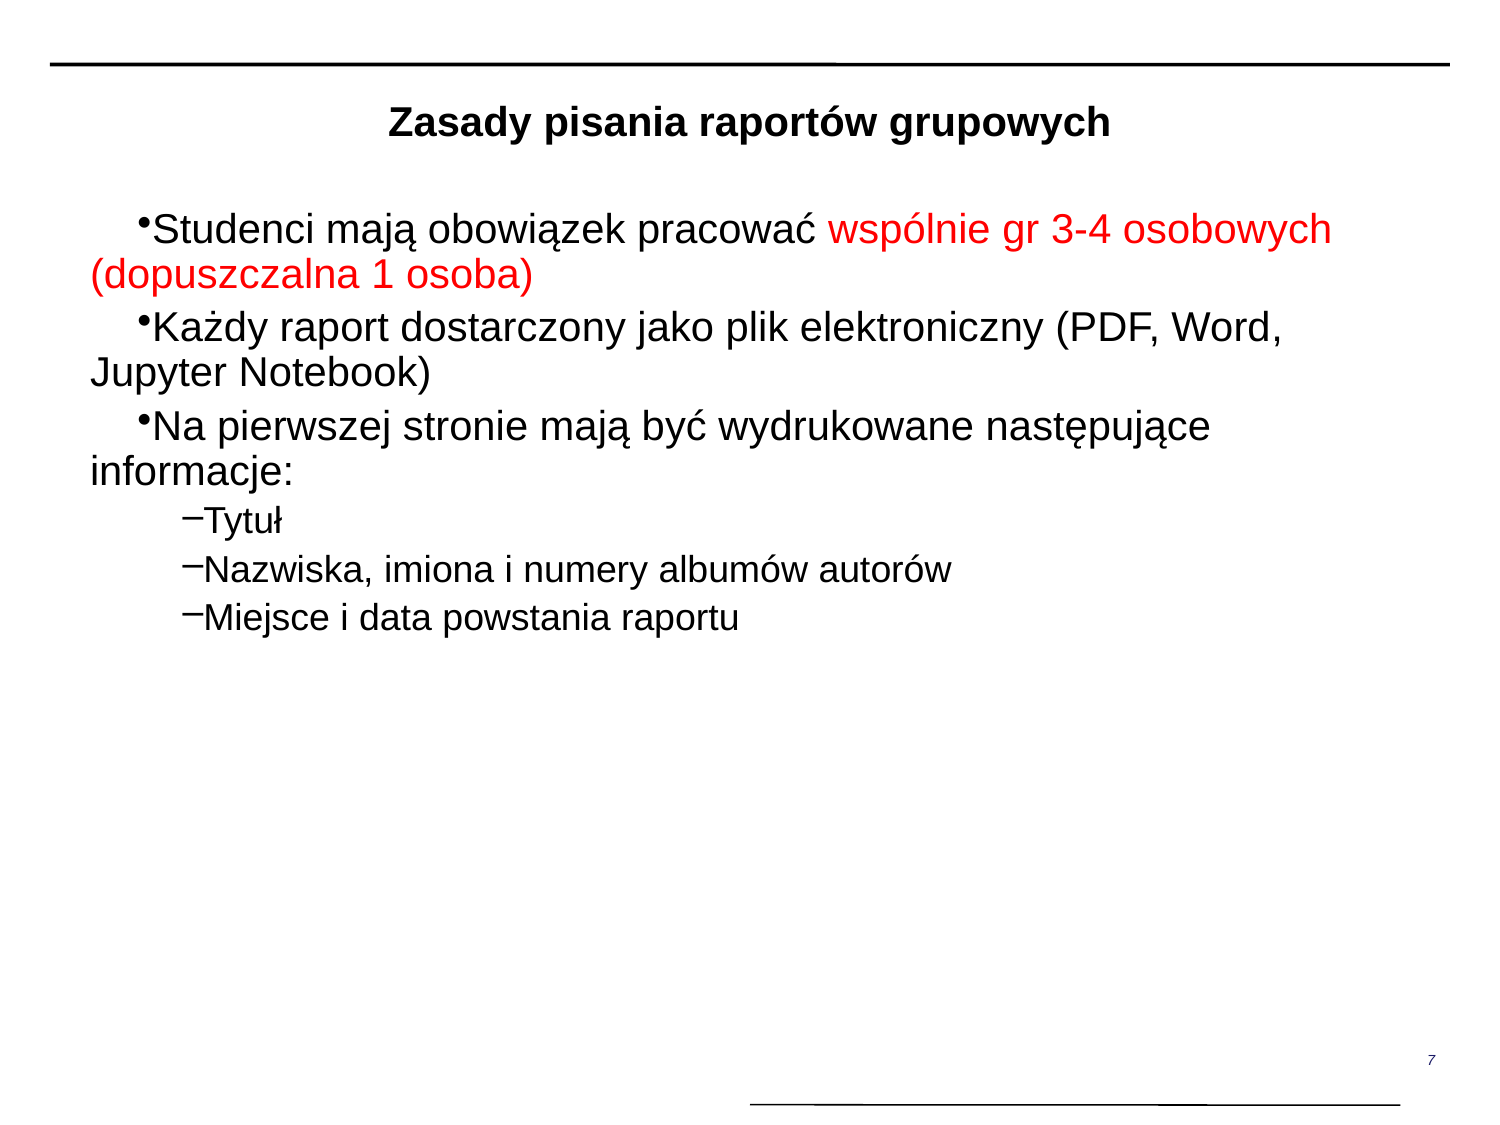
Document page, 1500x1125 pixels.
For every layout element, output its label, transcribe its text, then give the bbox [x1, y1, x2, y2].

title Zasady pisania raportów grupowych [321, 87, 1179, 153]
list Studenci mają obowiązek pracować wspólnie gr 3-4 osobowych (dopuszczalna 1 osoba) Każdy raport dostarczony jako plik elektroniczny (PDF, Word, Jupyter Notebook) Na pierwszej stronie mają być wydrukowane następujące informacje: Tytuł Nazwiska, imiona i numery albumów autorów Miejsce i data powstania raportu [75, 200, 1407, 973]
slide_number 7 [1382, 1042, 1450, 1103]
